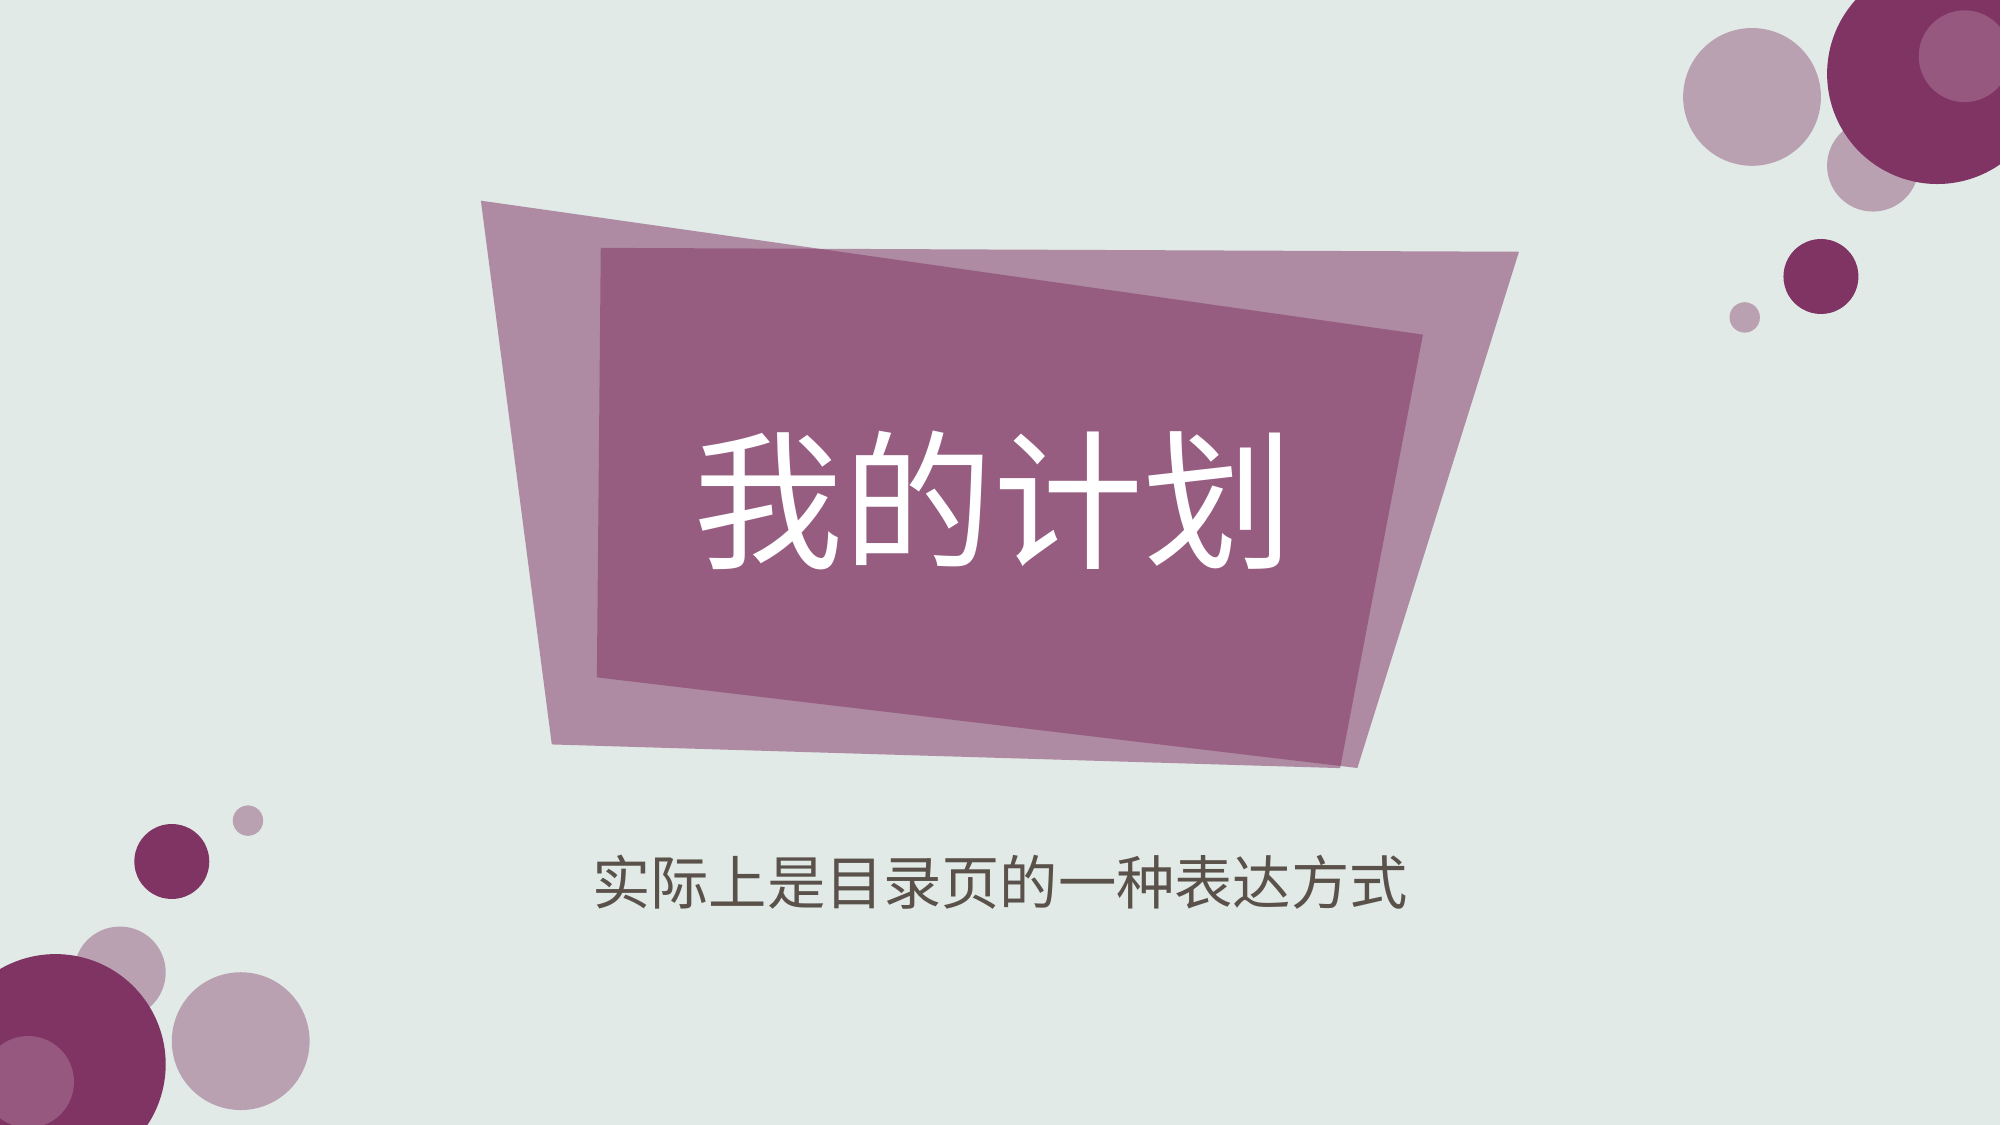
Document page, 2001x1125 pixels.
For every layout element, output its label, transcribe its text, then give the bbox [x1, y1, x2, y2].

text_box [1683, 0, 2000, 333]
text_box 实际上是目录页的一种表达方式 [574, 838, 1426, 924]
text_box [480, 200, 1519, 769]
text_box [0, 805, 310, 1125]
